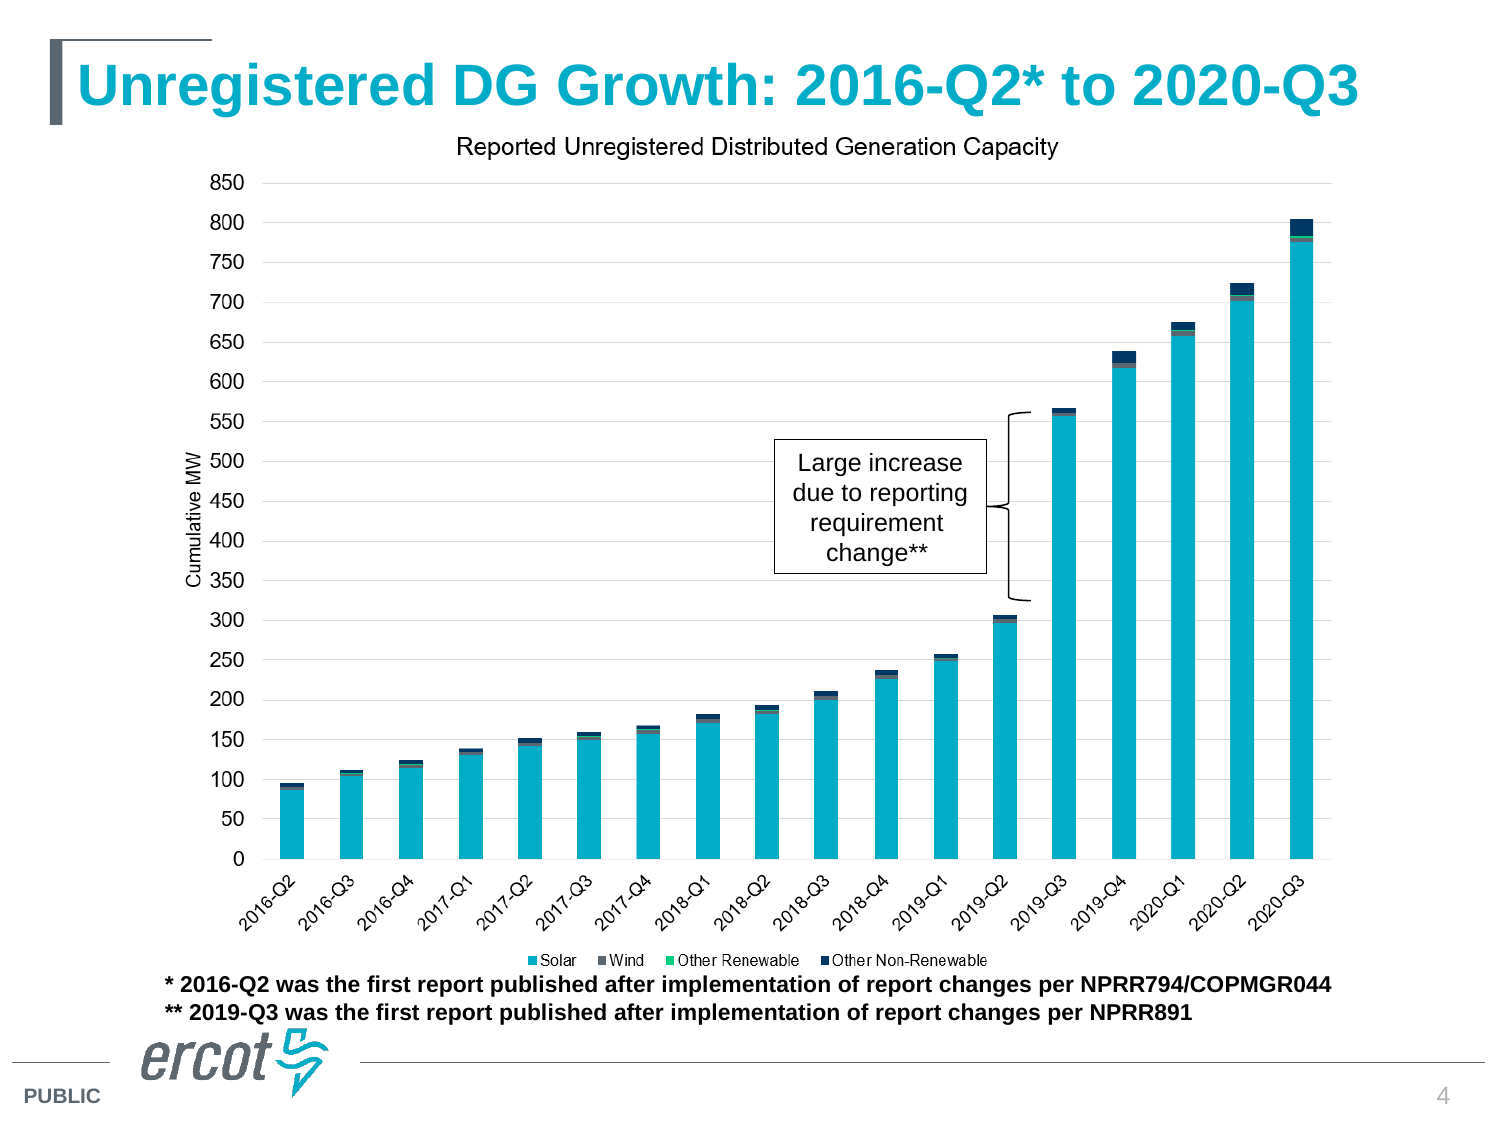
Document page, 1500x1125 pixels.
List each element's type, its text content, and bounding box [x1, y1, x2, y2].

slide_number 4 [1400, 1076, 1488, 1113]
picture [137, 1024, 332, 1100]
title Unregistered DG Growth: 2016-Q2* to 2020-Q3 [62, 39, 1450, 125]
picture [179, 124, 1334, 971]
text_box * 2016-Q2 was the first report published after implementation of report changes per NPRR794/COPMGR044 ** 2019-Q3 was the first report published after implementation of report changes per NPRR891 [149, 962, 1363, 1033]
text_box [774, 412, 1031, 601]
